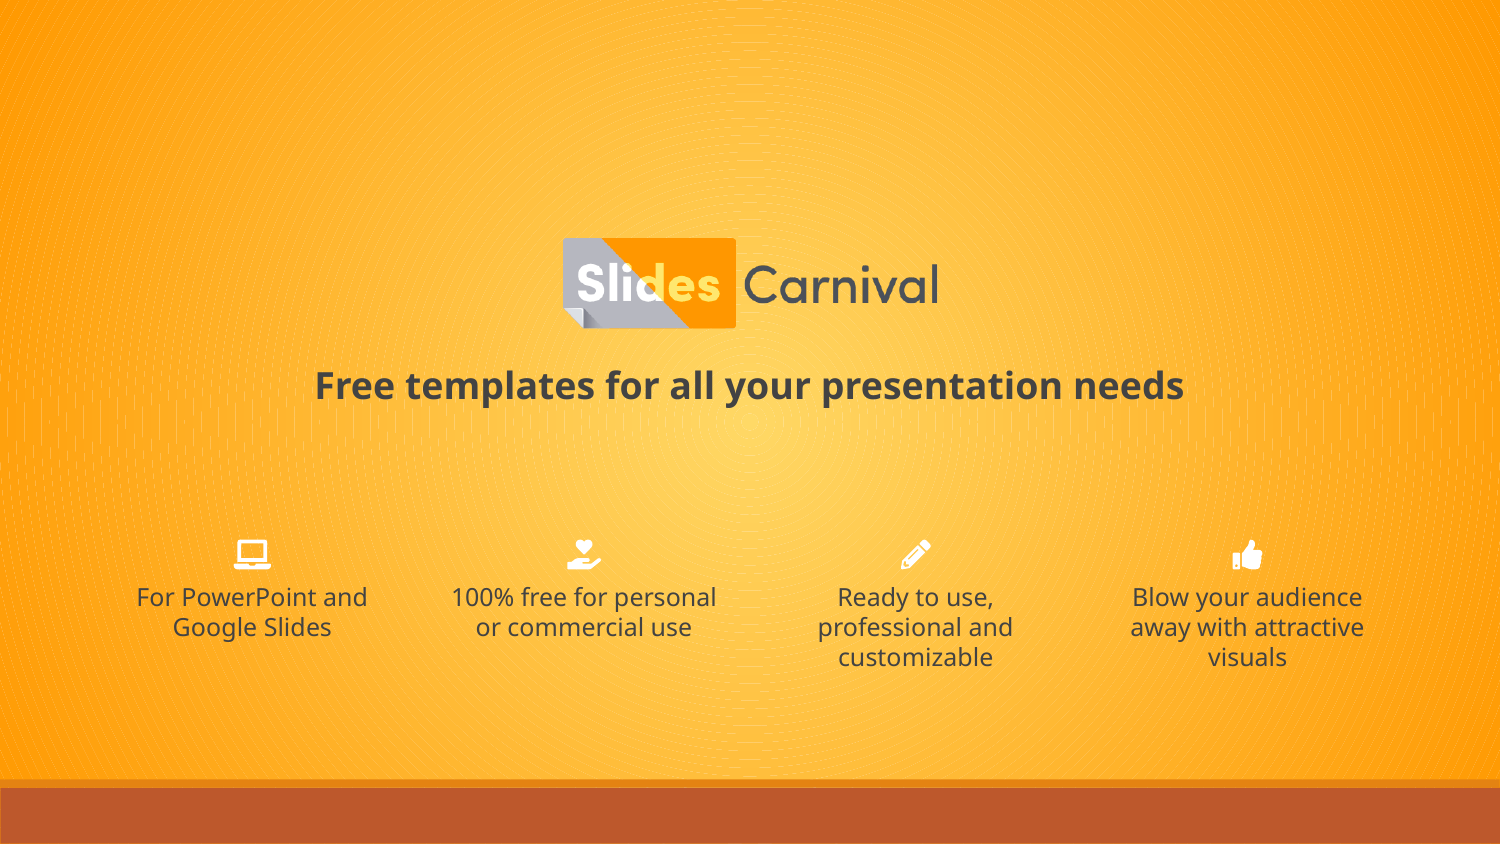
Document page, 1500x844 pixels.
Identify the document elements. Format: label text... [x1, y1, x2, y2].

picture [561, 237, 939, 329]
text_box Free templates for all your presentation needs [181, 362, 1319, 407]
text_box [112, 539, 1388, 687]
